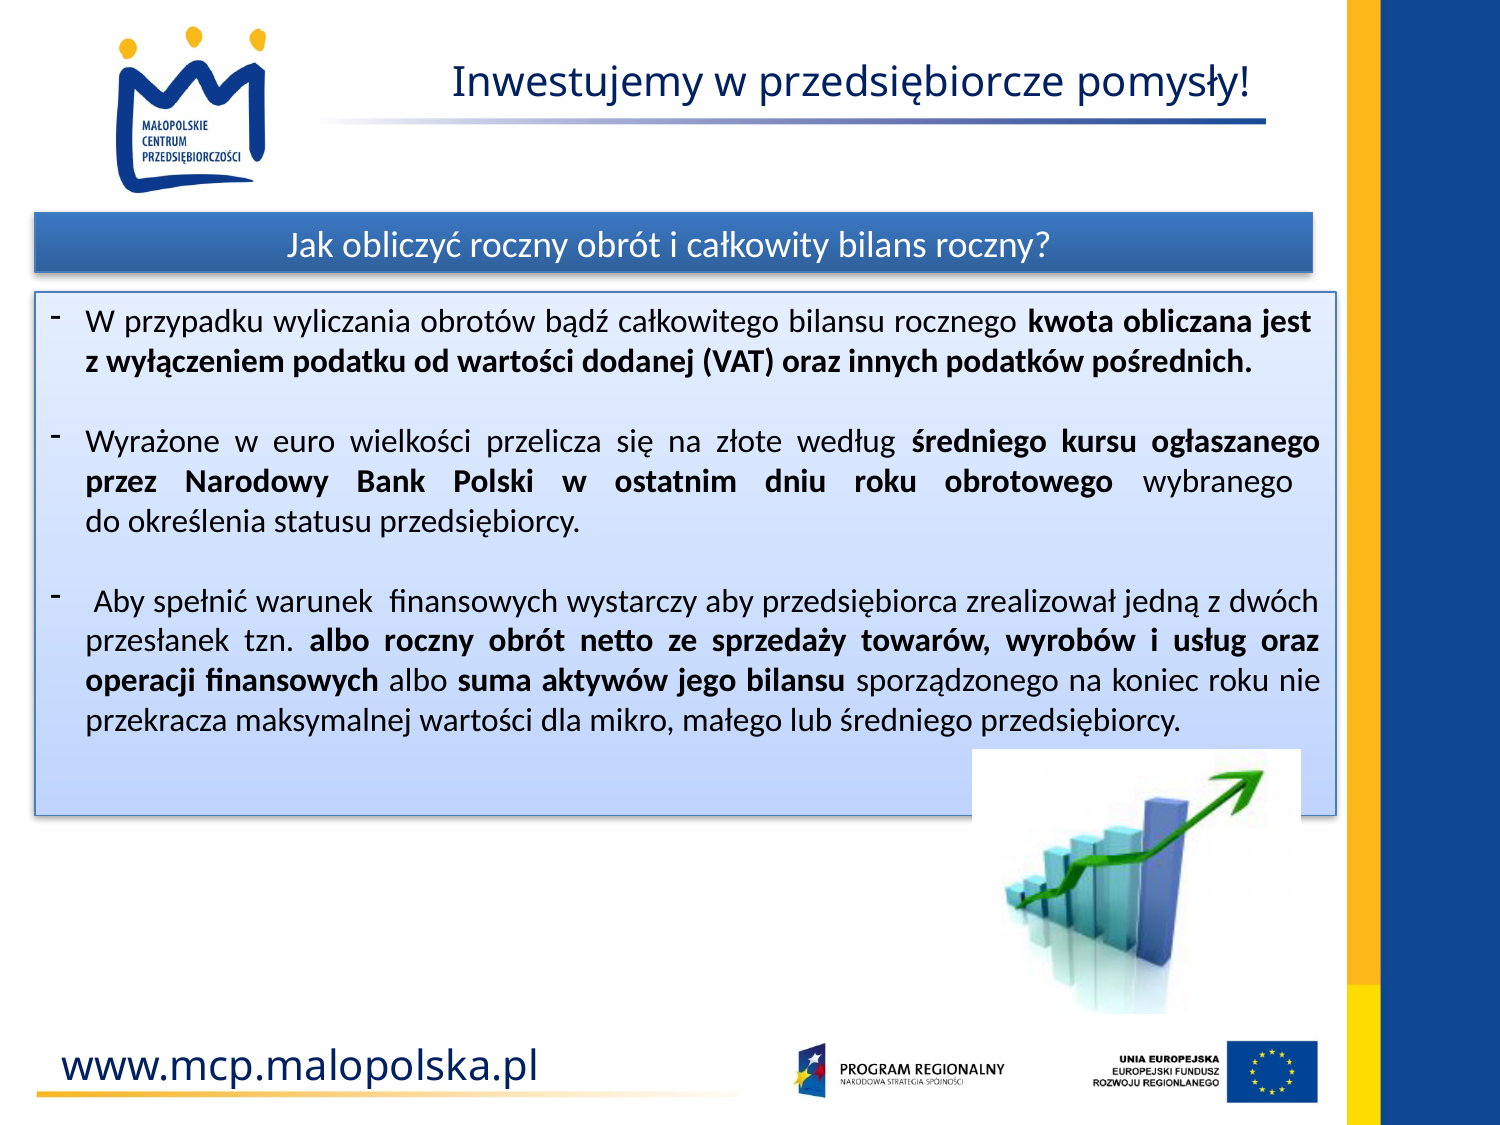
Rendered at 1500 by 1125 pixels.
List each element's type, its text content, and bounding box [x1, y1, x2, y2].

text_box Jak obliczyć roczny obrót i całkowity bilans roczny? [34, 212, 1313, 273]
picture [763, 1015, 1032, 1125]
text_box W przypadku wyliczania obrotów bądź całkowitego bilansu rocznego kwota obliczana jest z wyłączeniem podatku od wartości dodanej (VAT) oraz innych podatków pośrednich. Wyrażone w euro wielkości przelicza się na złote według średniego kursu ogłaszanego przez Narodowy Bank Polski w ostatnim dniu roku obrotowego wybranego do określenia statusu przedsiębiorcy. Aby spełnić warunek finansowych wystarczy aby przedsiębiorca zrealizował jedną z dwóch przesłanek tzn. albo roczny obrót netto ze sprzedaży towarów, wyrobów i usług oraz operacji finansowych albo suma aktywów jego bilansu sporządzonego na koniec roku nie przekracza maksymalnej wartości dla mikro, małego lub średniego przedsiębiorcy. [34, 291, 1337, 816]
text_box Inwestujemy w przedsiębiorcze pomysły! [304, 46, 1266, 105]
picture [972, 749, 1301, 1014]
picture [34, 1089, 739, 1099]
picture [1347, 0, 1500, 1125]
picture [105, 23, 1266, 197]
picture [1077, 1034, 1325, 1108]
text_box www.mcp.malopolska.pl [46, 1031, 758, 1097]
